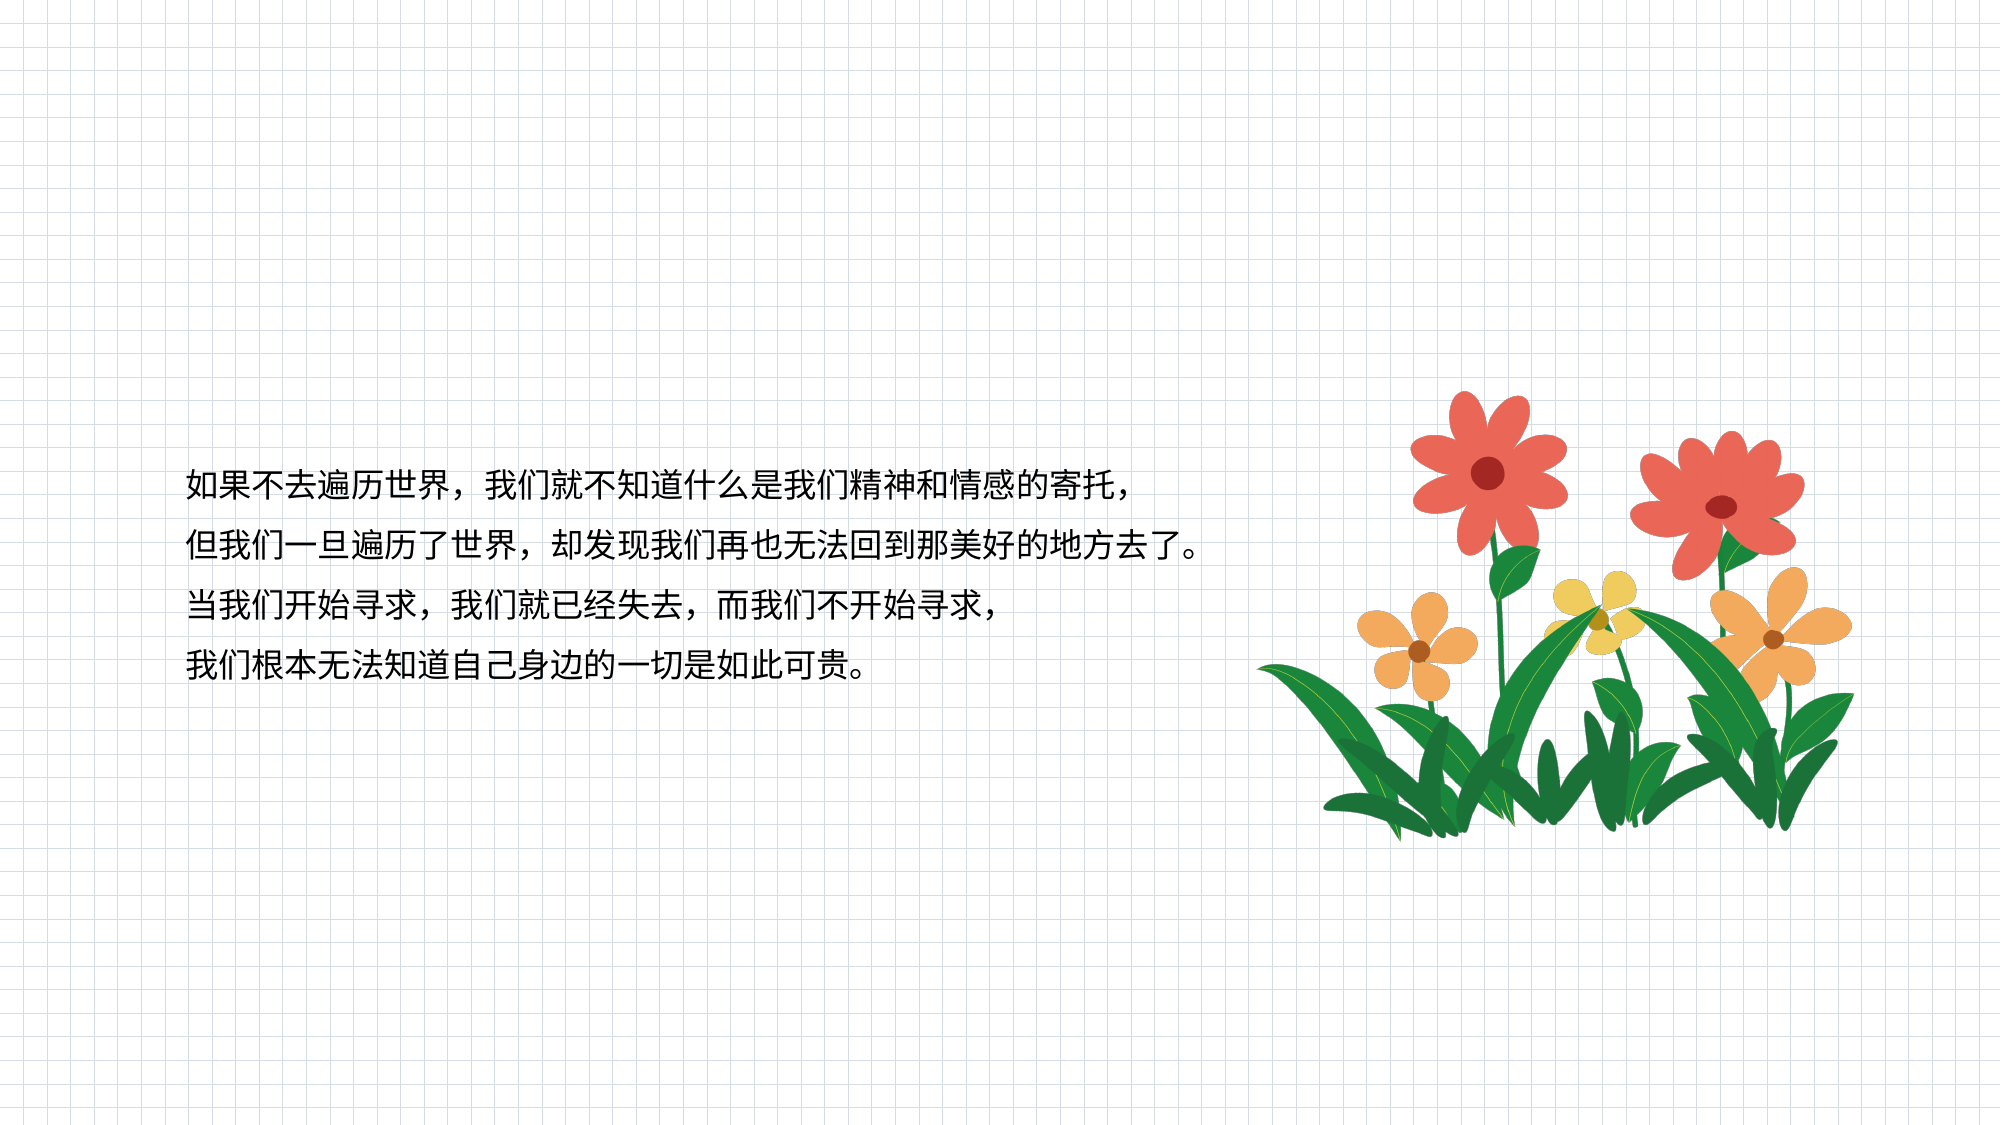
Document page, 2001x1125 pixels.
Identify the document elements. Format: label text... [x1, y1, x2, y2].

text_box 如果不去遍历世界，我们就不知道什么是我们精神和情感的寄托， 但我们一旦遍历了世界，却发现我们再也无法回到那美好的地方去了。 当我们开始寻求，我们就已经失去，而我们不开始寻求， 我们根本无法知道自己身边的一切是如此可贵。 [170, 437, 1203, 692]
picture [1185, 316, 1918, 903]
